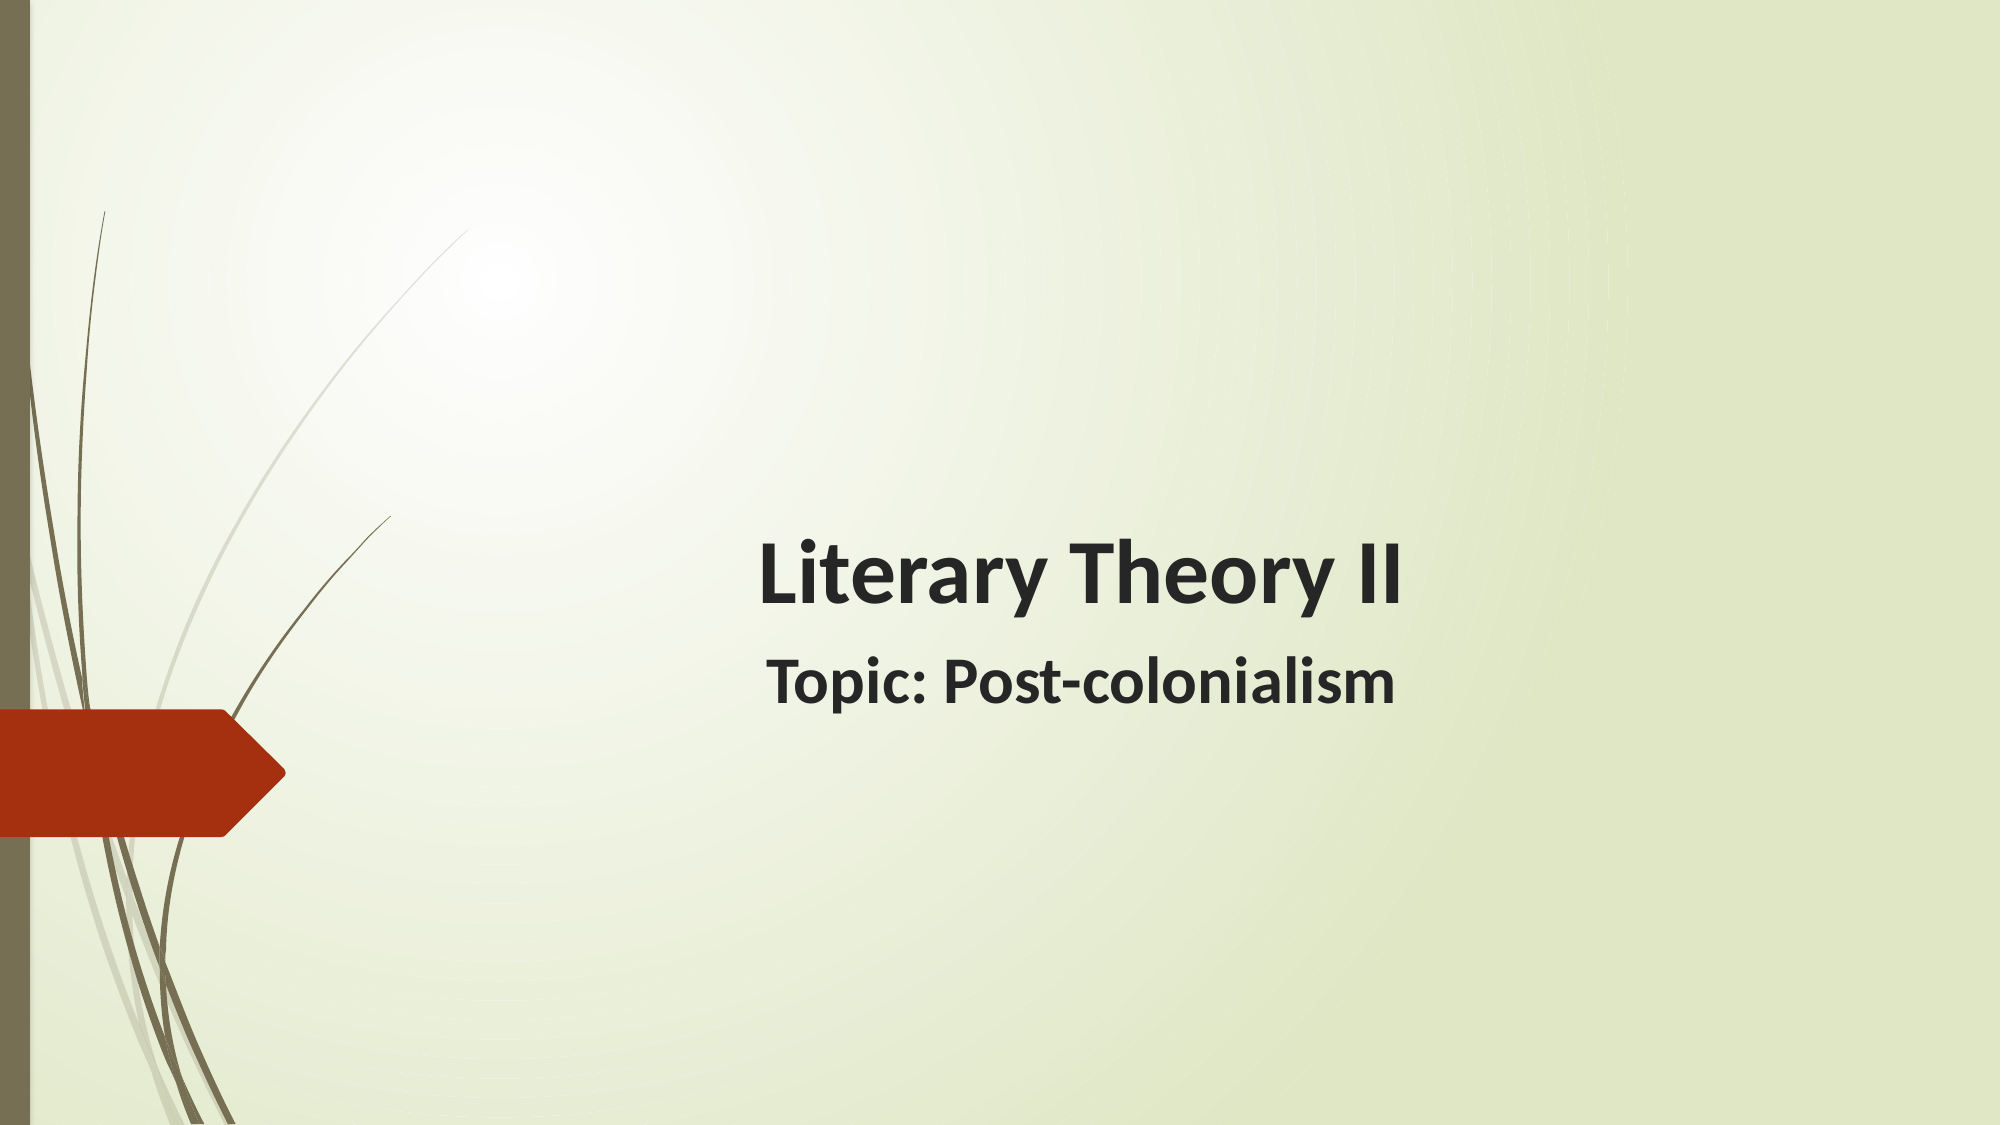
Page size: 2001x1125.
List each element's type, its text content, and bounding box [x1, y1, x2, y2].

subtitle Topic: Post-colonialism [350, 628, 1814, 814]
title Literary Theory II [350, 257, 1814, 628]
